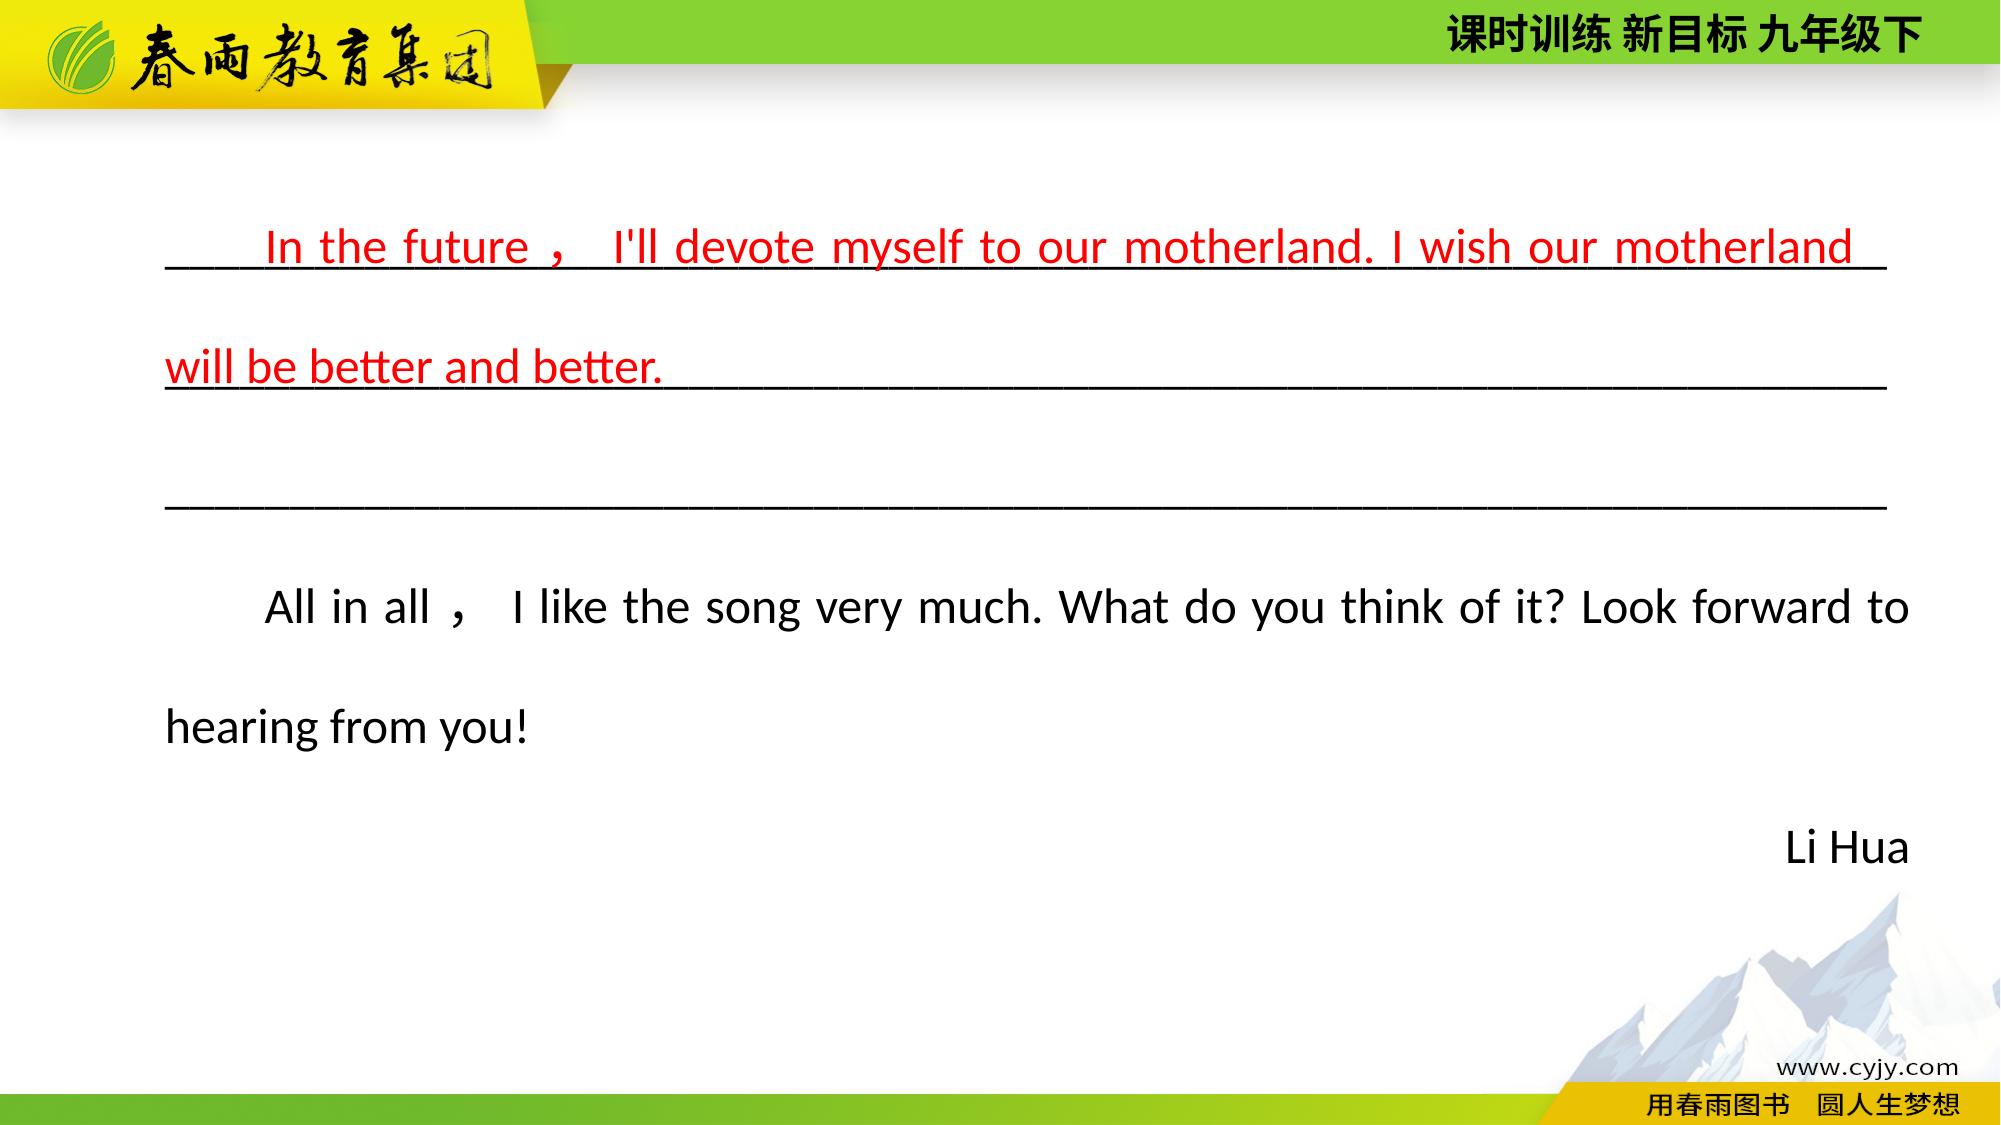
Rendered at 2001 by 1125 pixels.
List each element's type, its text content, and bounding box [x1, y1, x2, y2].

picture [0, 0, 2001, 1125]
text_box In the future，I'll devote myself to our motherland. I wish our motherland will be better and better. [150, 146, 1869, 402]
text_box _____________________________________________________________________ _____________________________________________________________________ _____________________________________________________________________ All in all，I like the song very much. What do you think of it? Look forward to hearing from you! Li Hua [149, 146, 1926, 882]
